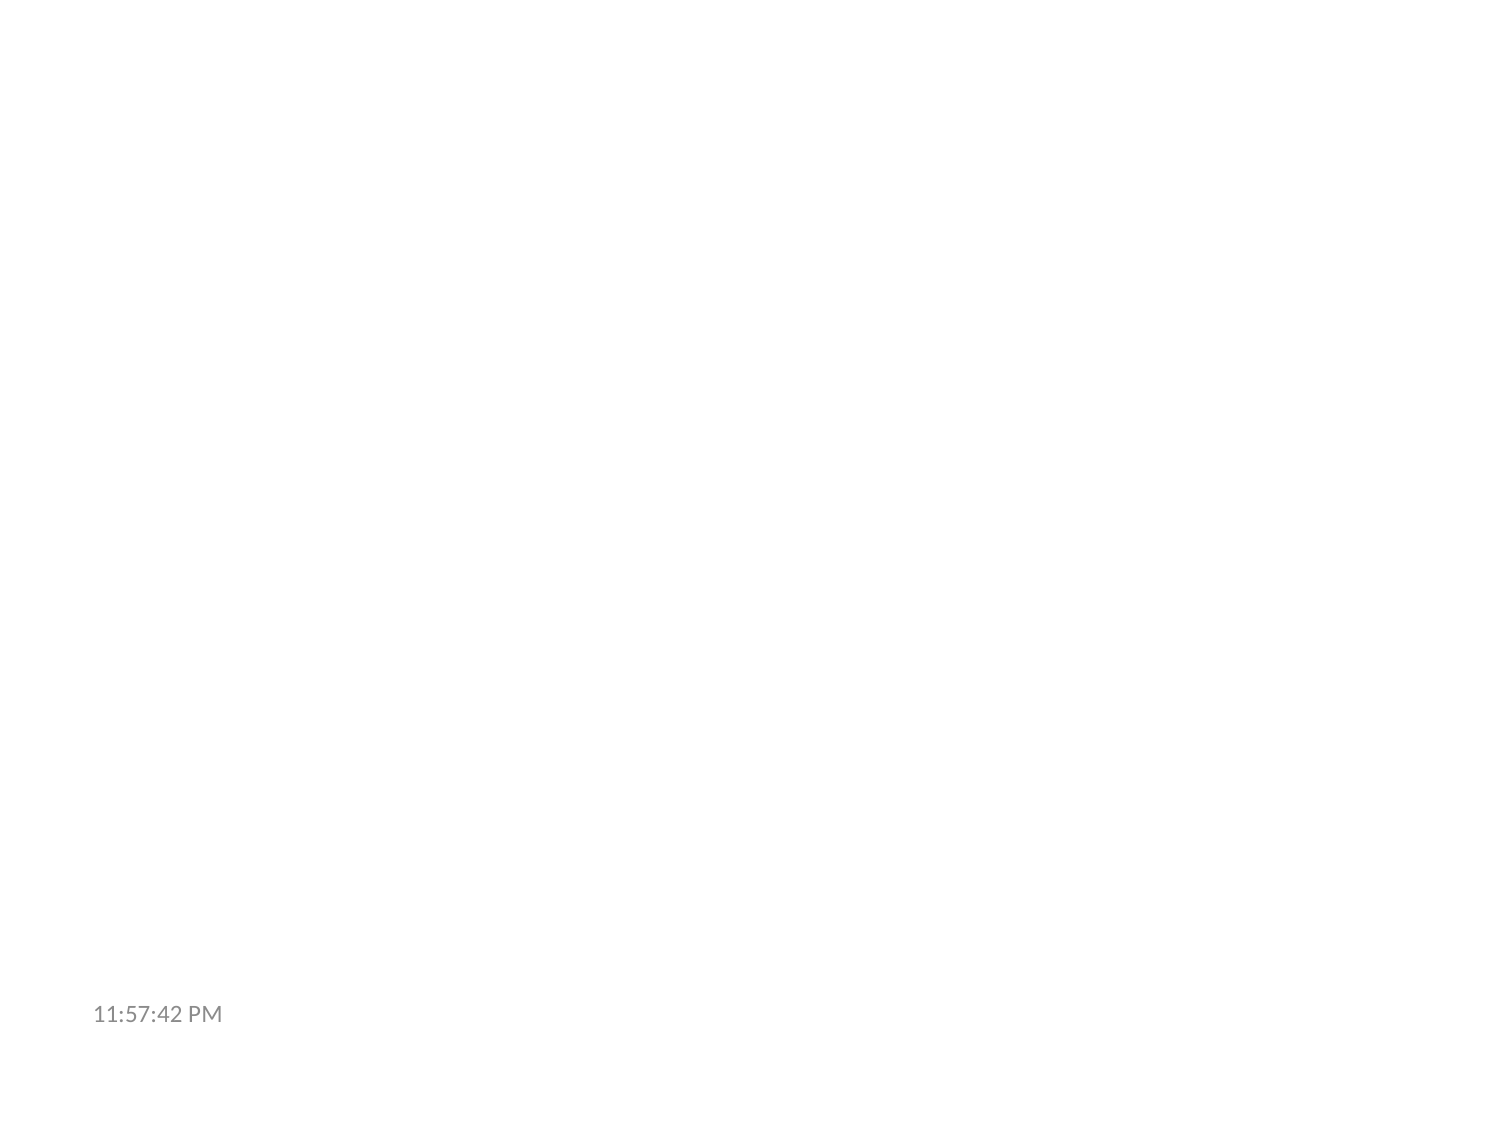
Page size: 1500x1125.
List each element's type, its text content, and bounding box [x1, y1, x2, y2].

text_box 3:35:09 PM [77, 982, 428, 1043]
